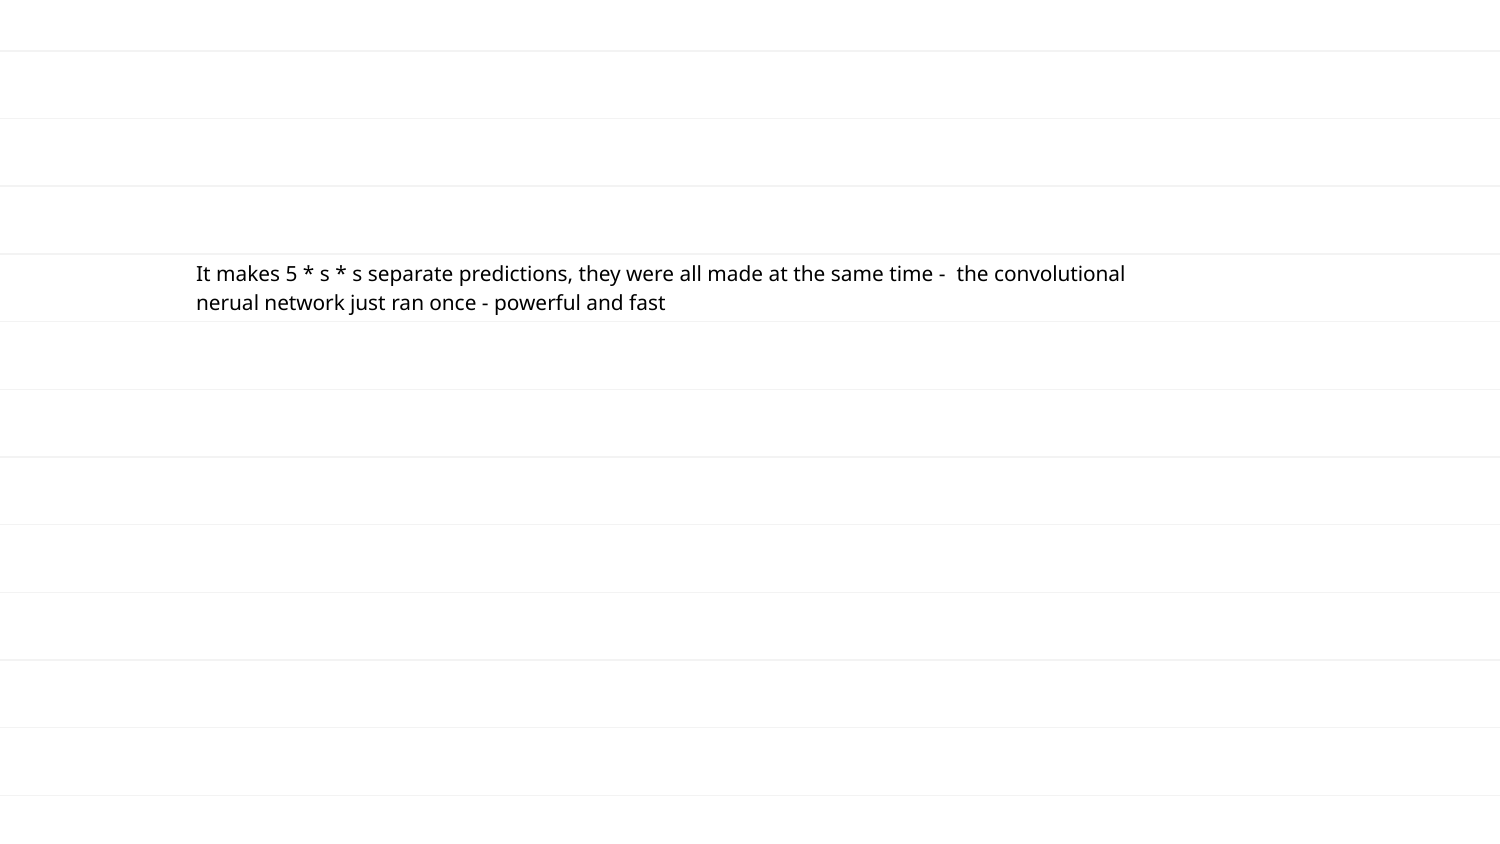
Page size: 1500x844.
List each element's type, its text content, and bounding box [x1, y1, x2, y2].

list It makes 5 * s * s separate predictions, they were all made at the same time - the convolutional nerual network just ran once - powerful and fast [154, 242, 1149, 743]
